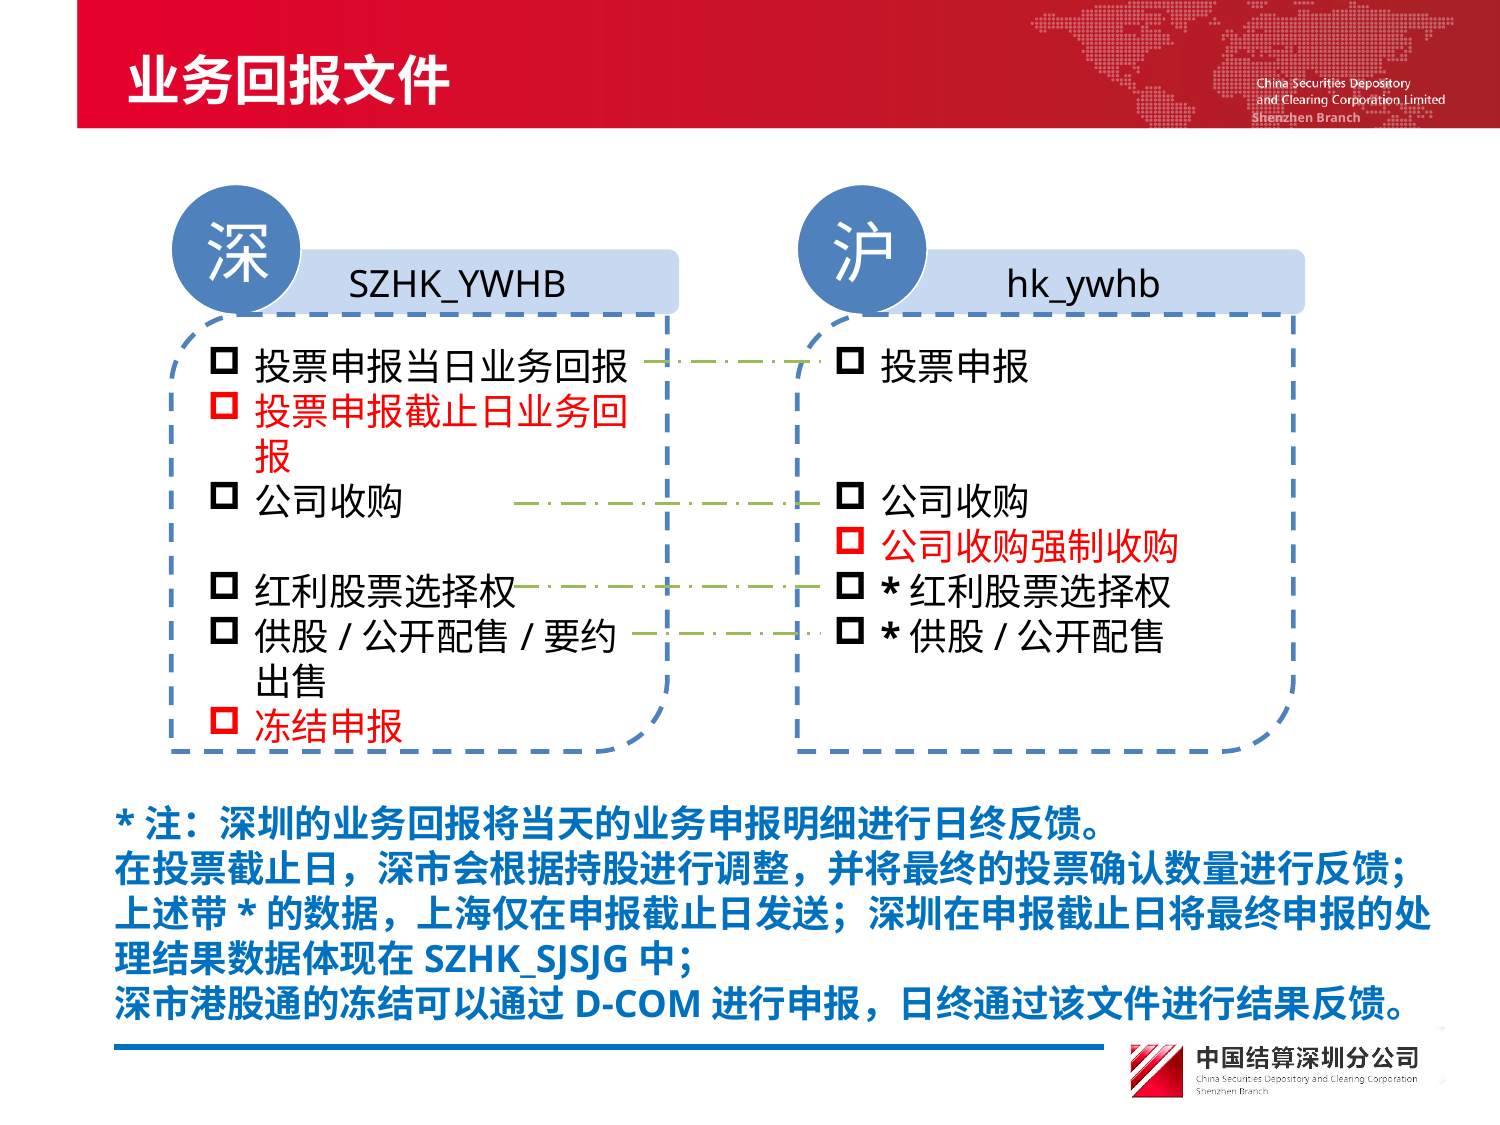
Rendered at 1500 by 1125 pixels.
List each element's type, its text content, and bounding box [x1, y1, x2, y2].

title 业务回报文件 [110, 31, 1495, 119]
picture [0, 0, 1500, 1125]
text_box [170, 184, 1306, 752]
text_box *注：深圳的业务回报将当天的业务申报明细进行日终反馈。 在投票截止日，深市会根据持股进行调整，并将最终的投票确认数量进行反馈； 上述带*的数据，上海仅在申报截止日发送；深圳在申报截止日将最终申报的处理结果数据体现在SZHK_SJSJG中； 深市港股通的冻结可以通过D-COM进行申报，日终通过该文件进行结果反馈。 [100, 792, 1447, 1033]
